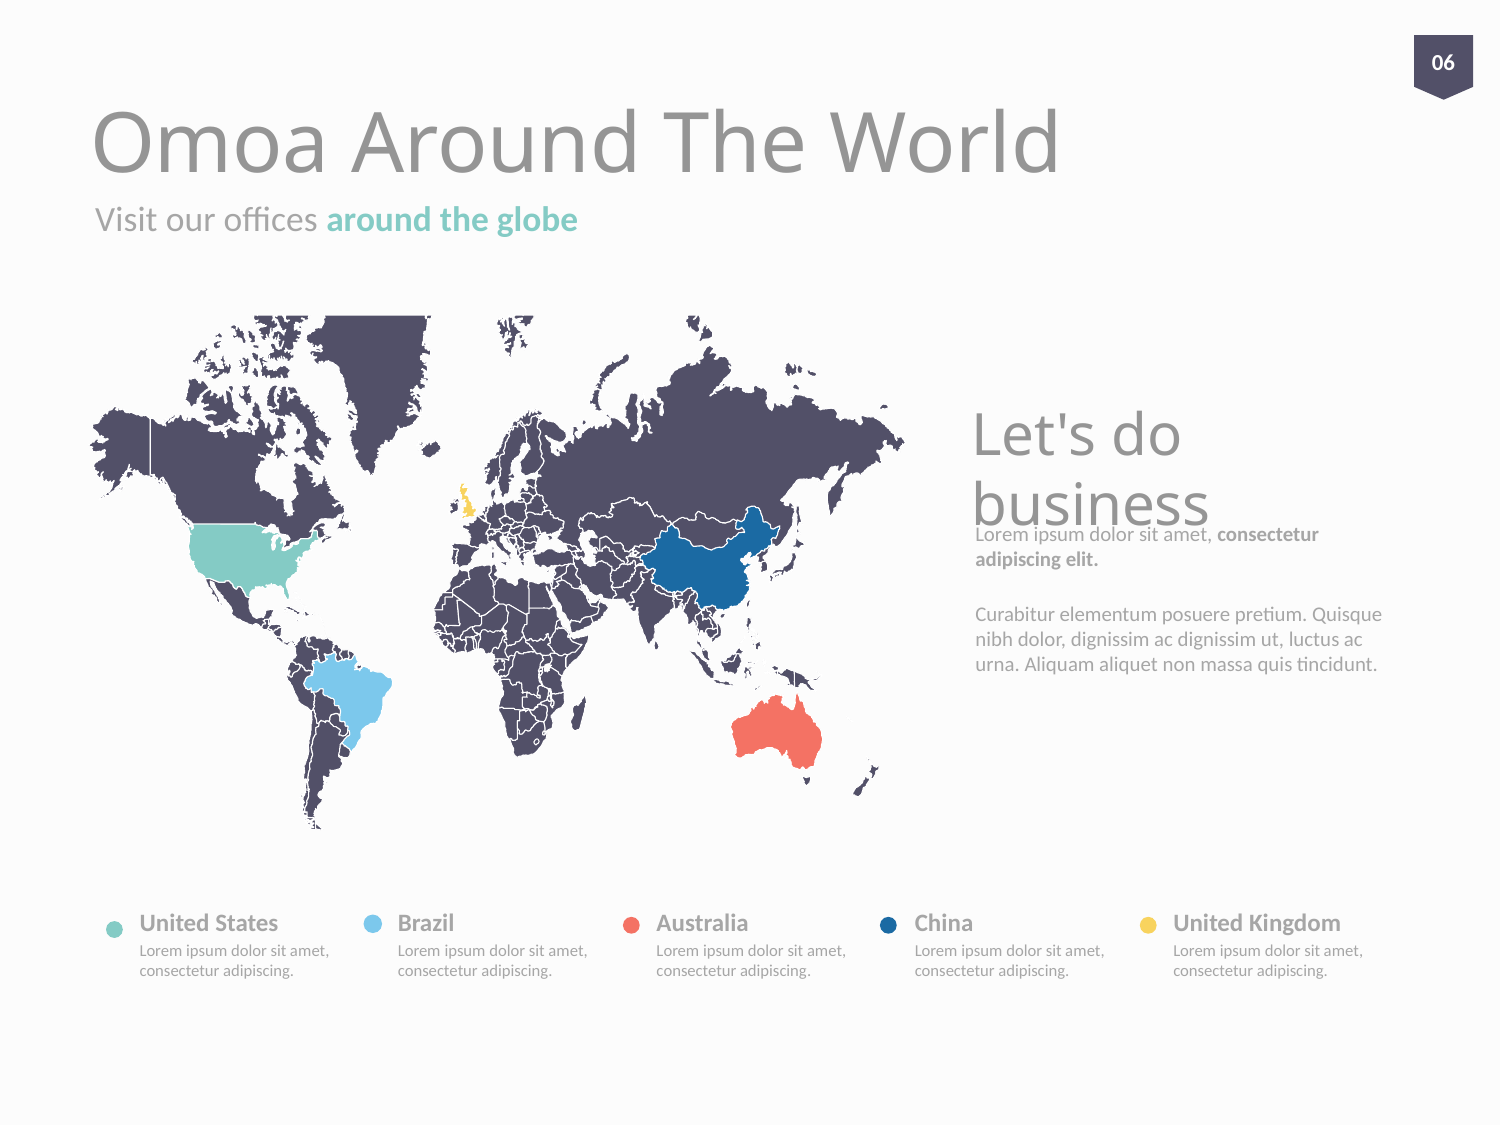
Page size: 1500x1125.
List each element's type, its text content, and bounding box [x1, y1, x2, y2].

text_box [363, 898, 607, 1020]
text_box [88, 314, 907, 831]
text_box Let's do business [956, 402, 1415, 531]
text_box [105, 898, 350, 1020]
list Lorem ipsum dolor sit amet, consectetur adipiscing elit. Curabitur elementum posuere pretium. Quisque nibh dolor, dignissim ac dignissim ut, luctus ac urna. Aliquam aliquet non massa quis tincidunt. [960, 531, 1412, 705]
text_box 06 [1412, 33, 1476, 102]
text_box Visit our offices around the globe [80, 177, 1431, 257]
title Omoa Around The World [75, 45, 1425, 233]
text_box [1139, 898, 1389, 1020]
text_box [622, 898, 869, 1020]
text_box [879, 898, 1129, 1020]
